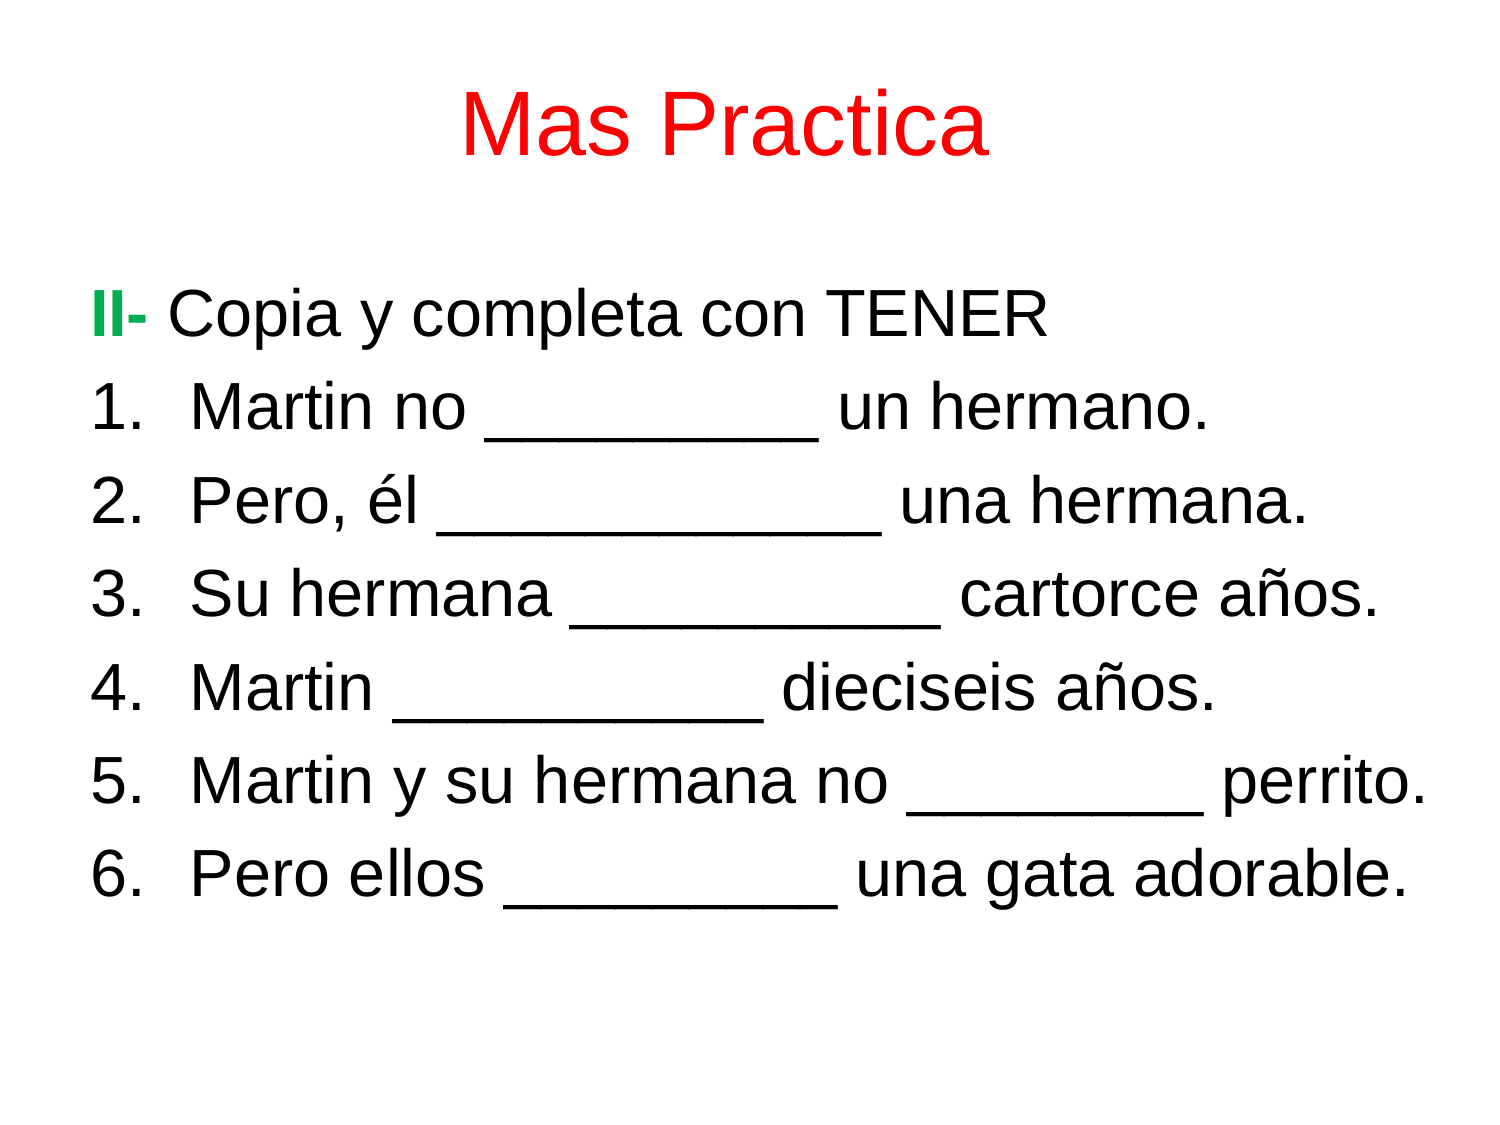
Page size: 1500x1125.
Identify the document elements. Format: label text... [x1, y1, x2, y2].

list II- Copia y completa con TENER Martin no _________ un hermano. Pero, él ____________ una hermana. Su hermana __________ cartorce años. Martin __________ dieciseis años. Martin y su hermana no ________ perrito. Pero ellos _________ una gata adorable. [75, 262, 1475, 1005]
title Mas Practica [50, 24, 1400, 213]
